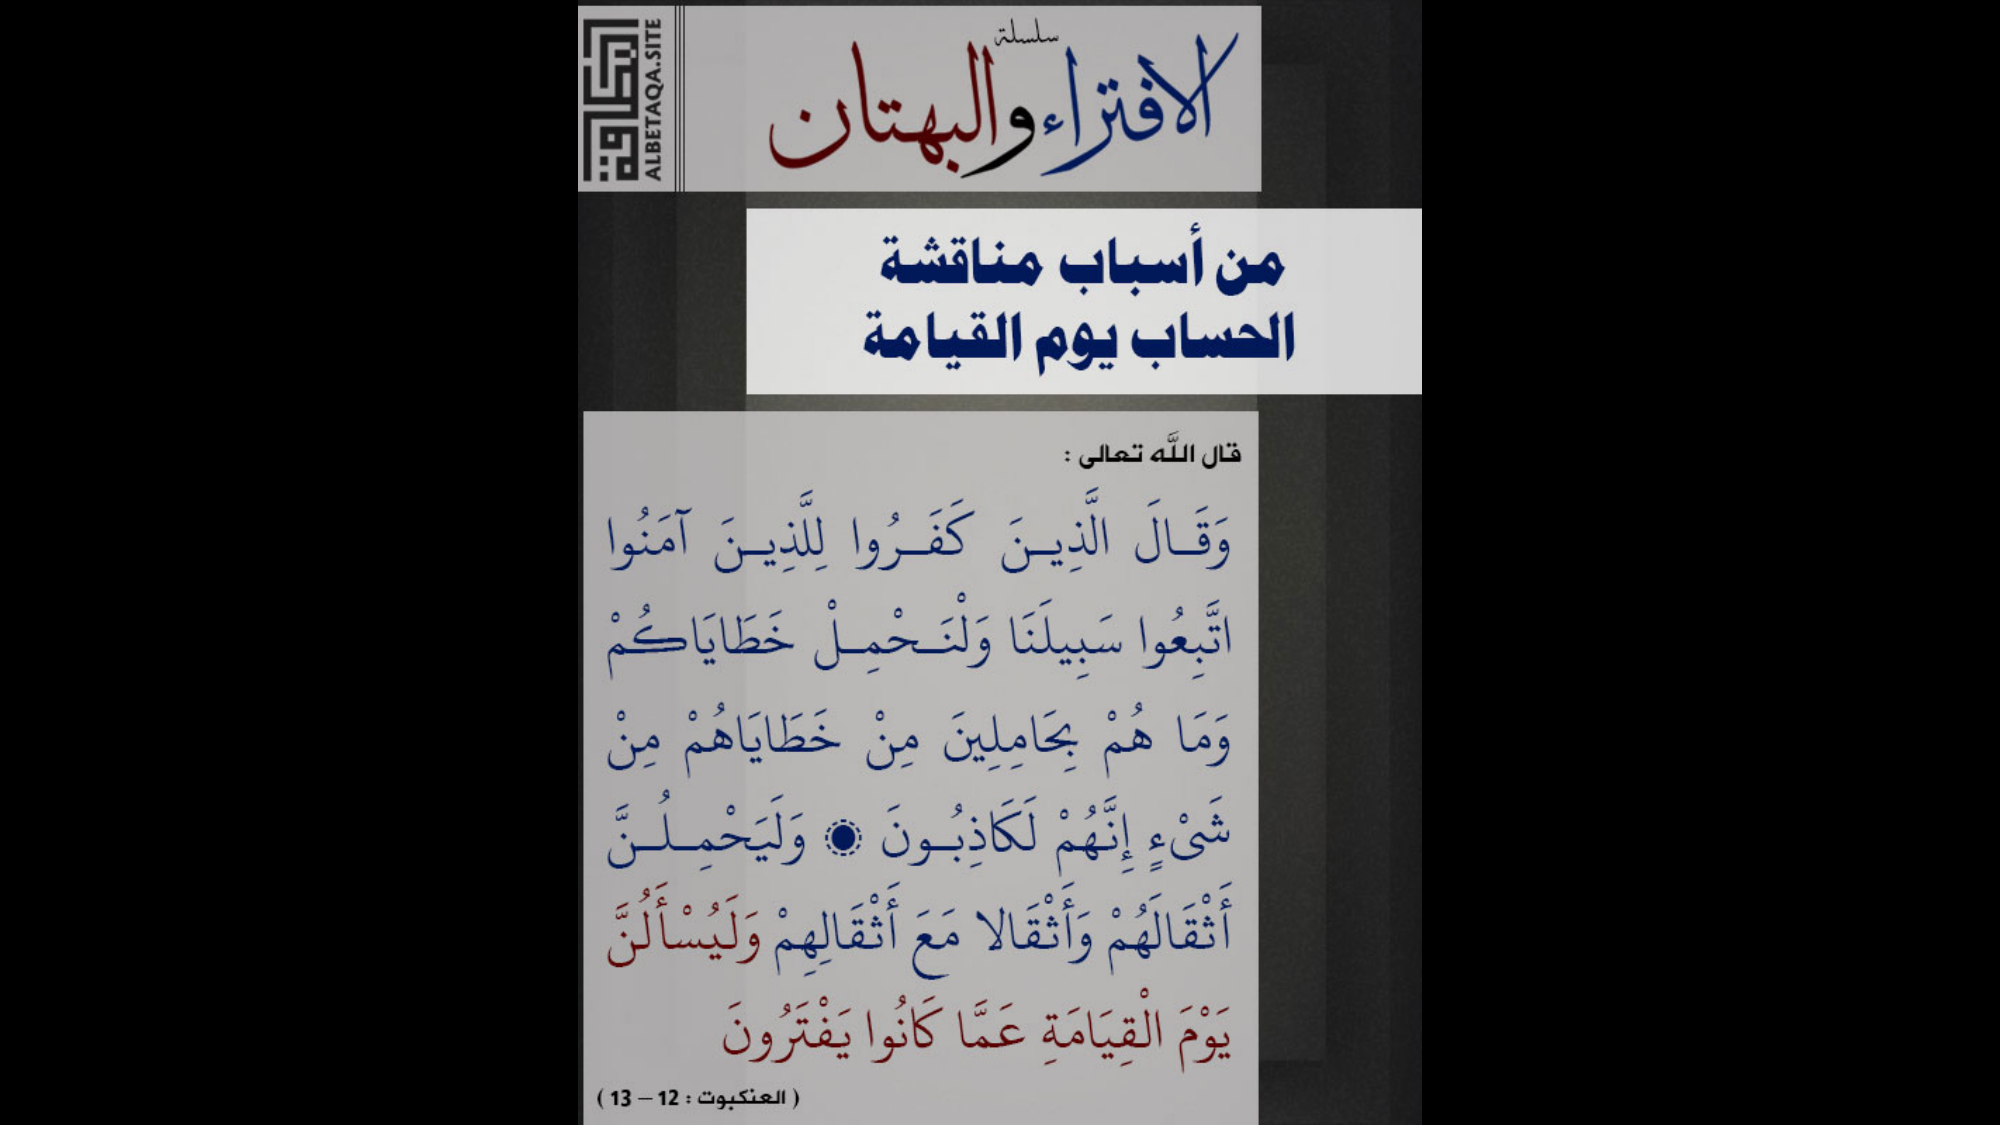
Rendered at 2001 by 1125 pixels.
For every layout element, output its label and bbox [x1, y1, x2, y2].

picture [578, 0, 1422, 1125]
